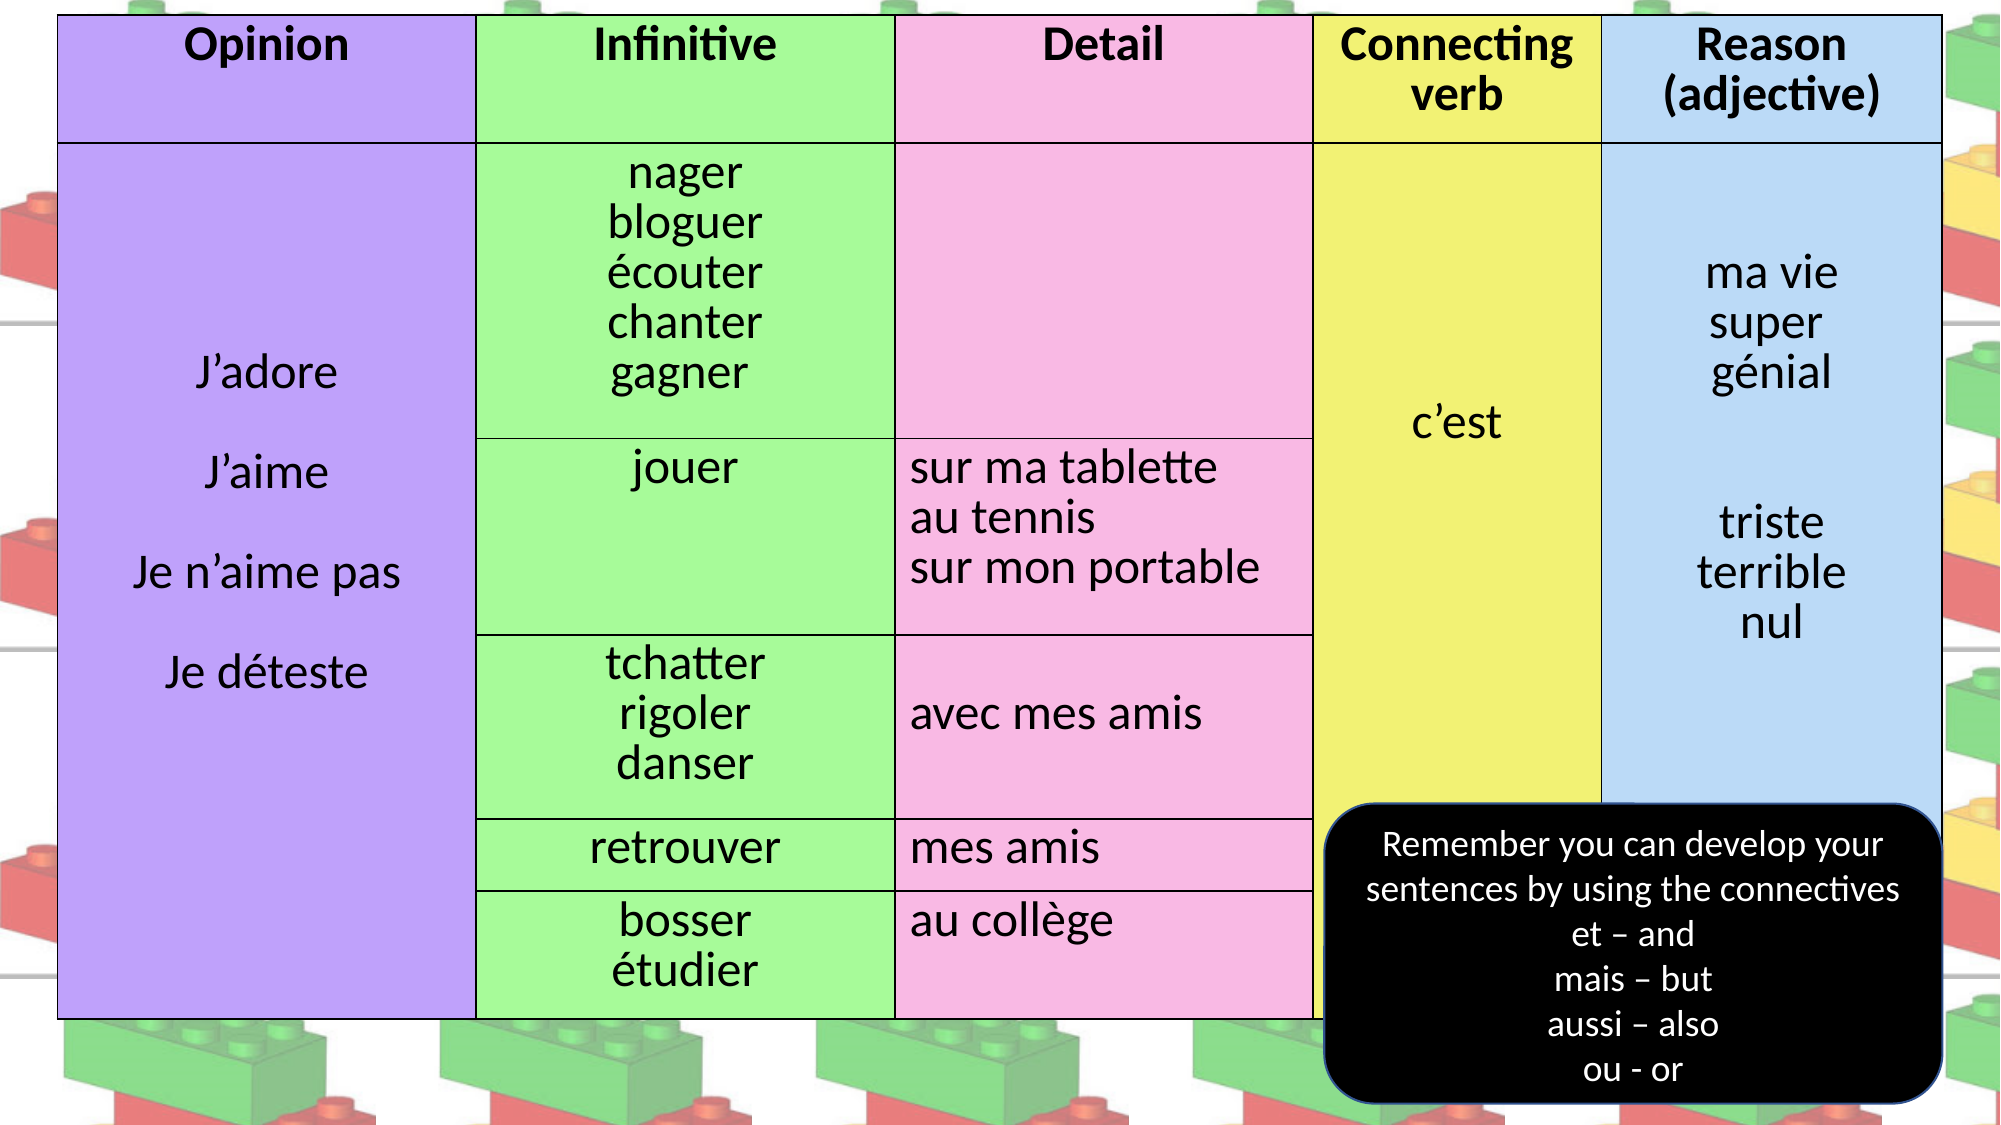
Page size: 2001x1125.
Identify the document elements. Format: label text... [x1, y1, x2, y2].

table_cell sur ma tablette au tennis sur mon portable [896, 439, 1312, 634]
table_cell mes amis [896, 820, 1312, 890]
table_header Infinitive [477, 16, 894, 142]
table_header Reason (adjective) [1602, 16, 1941, 142]
table_cell bosser étudier [477, 892, 894, 1018]
table_cell ma vie super génial triste terrible nul [1602, 144, 1941, 835]
table_header Opinion [58, 16, 475, 142]
table_cell c’est [1314, 144, 1601, 1018]
table_cell [896, 144, 1312, 438]
text_box Remember you can develop your sentences by using the connectives et – and mais – but aussi – also ou - or [1323, 802, 1944, 1105]
table_header Connecting verb [1314, 16, 1601, 142]
table_cell retrouver [477, 820, 894, 890]
table_header Detail [896, 16, 1312, 142]
table_cell avec mes amis [896, 636, 1312, 818]
table_cell J’adore J’aime Je n’aime pas Je déteste [58, 144, 475, 1018]
table_cell tchatter rigoler danser [477, 636, 894, 818]
table_cell nager bloguer écouter chanter gagner [477, 144, 894, 438]
table_cell jouer [477, 439, 894, 634]
table_cell au collège [896, 892, 1312, 1018]
